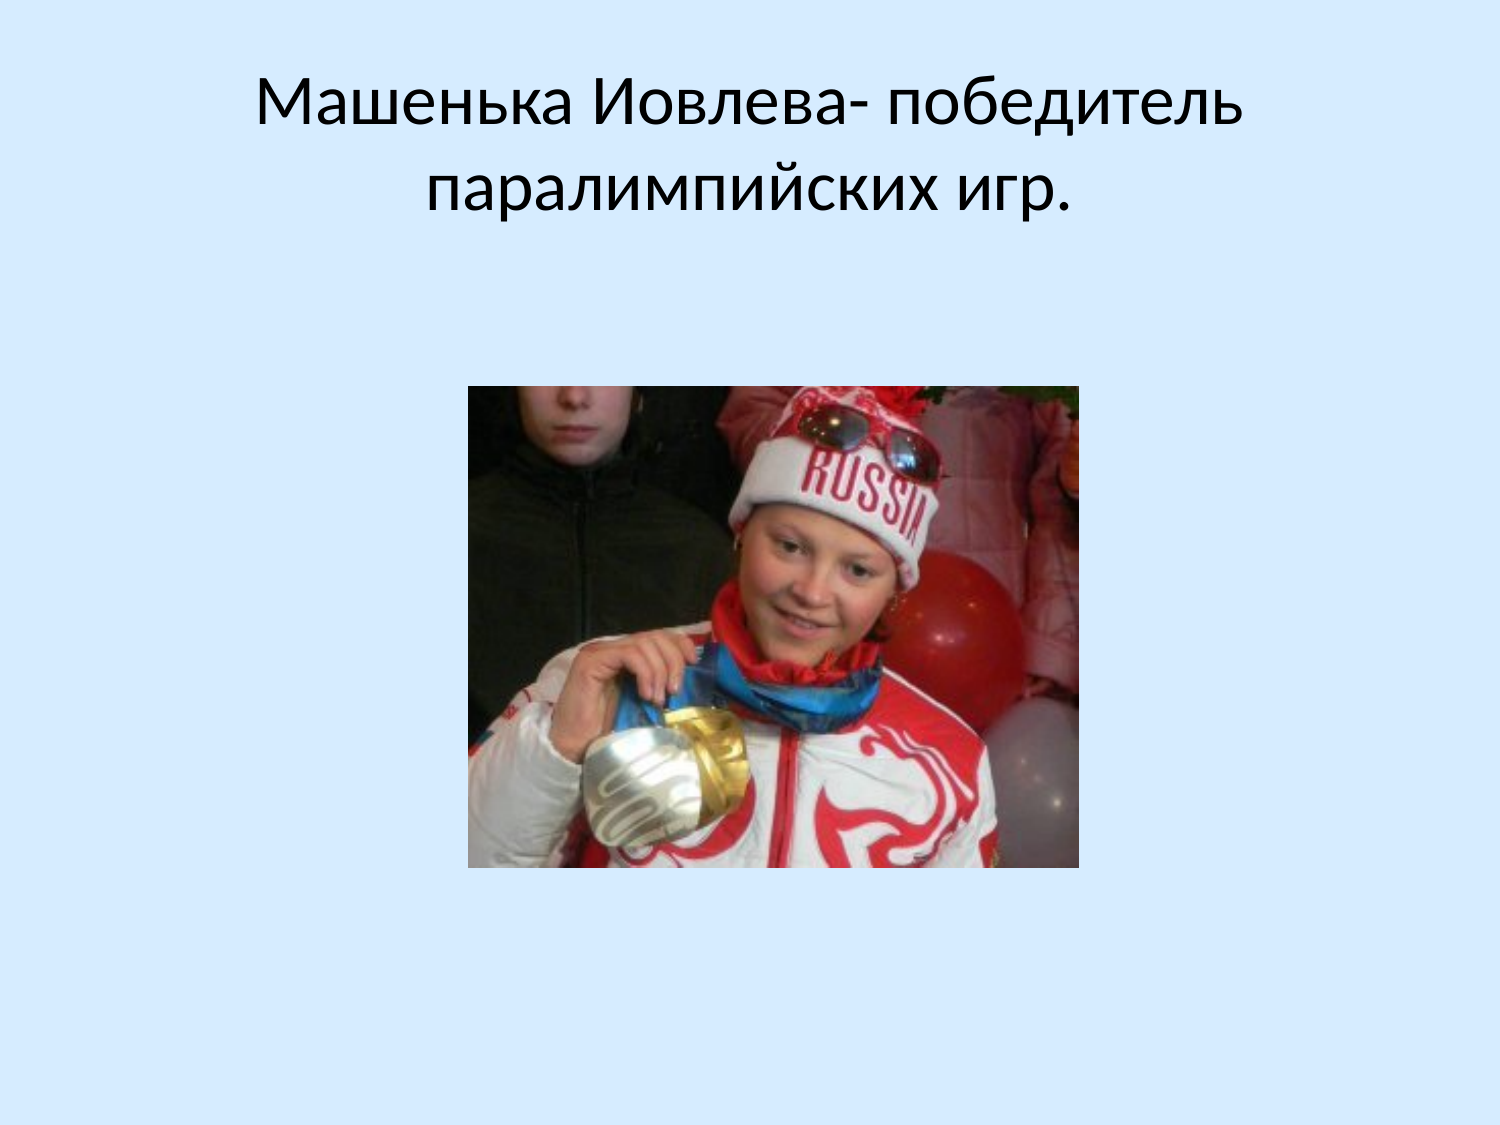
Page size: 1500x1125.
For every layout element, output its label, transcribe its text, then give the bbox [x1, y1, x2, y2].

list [468, 386, 1079, 868]
title Машенька Иовлева- победитель паралимпийских игр. [75, 45, 1425, 233]
